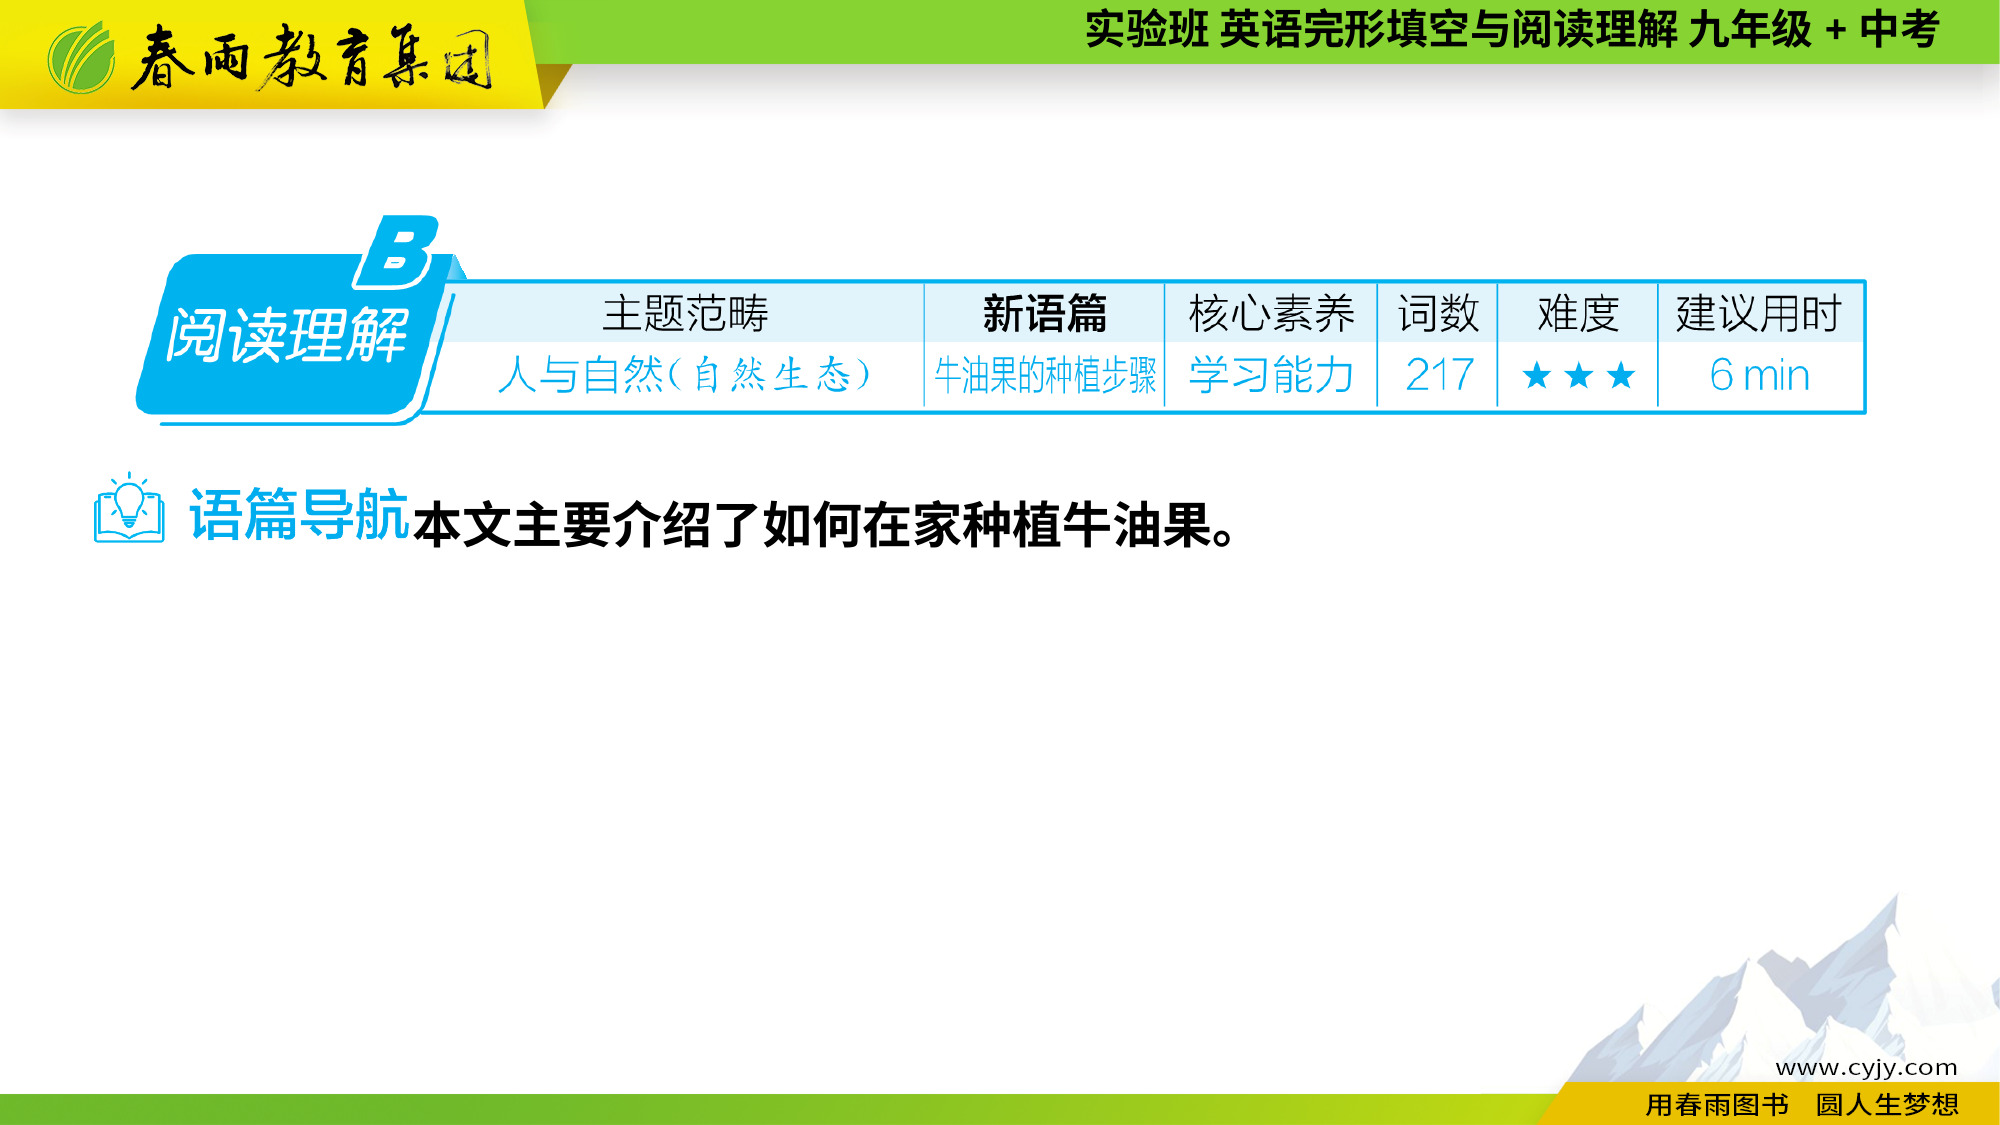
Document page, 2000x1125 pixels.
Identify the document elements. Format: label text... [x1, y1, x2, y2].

picture [0, 0, 2000, 1125]
list 本文主要介绍了如何在家种植牛油果。 [59, 456, 1944, 551]
